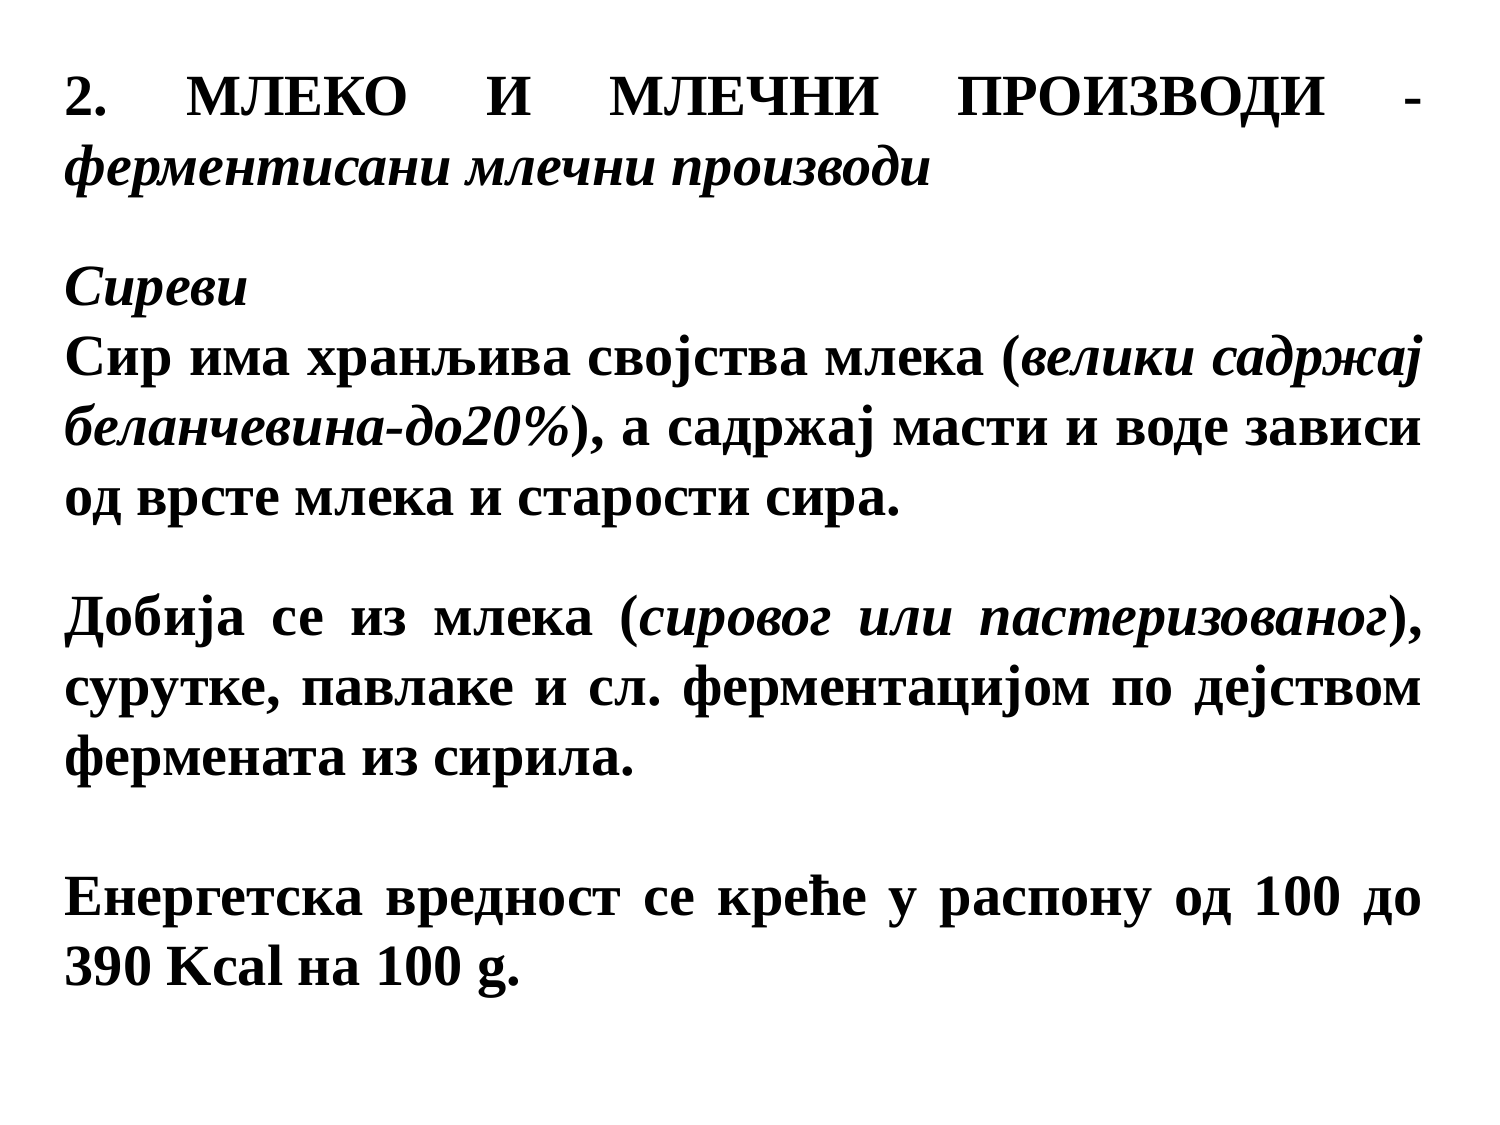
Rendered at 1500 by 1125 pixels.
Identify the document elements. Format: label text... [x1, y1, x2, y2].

text_box 2. МЛЕКО И МЛЕЧНИ ПРОИЗВОДИ - ферментисани млечни производи Сиреви Сир има хранљива својства млека (велики садржај беланчевина-до20%), а садржај масти и воде зависи од врсте млека и старости сира. Добија се из млека (сировог или пастеризованог), сурутке, павлаке и сл. ферментацијом по дејством фермената из сирила. Енергетска вредност се креће у распону од 100 до 390 Kcal на 100 g. [50, 49, 1438, 1005]
